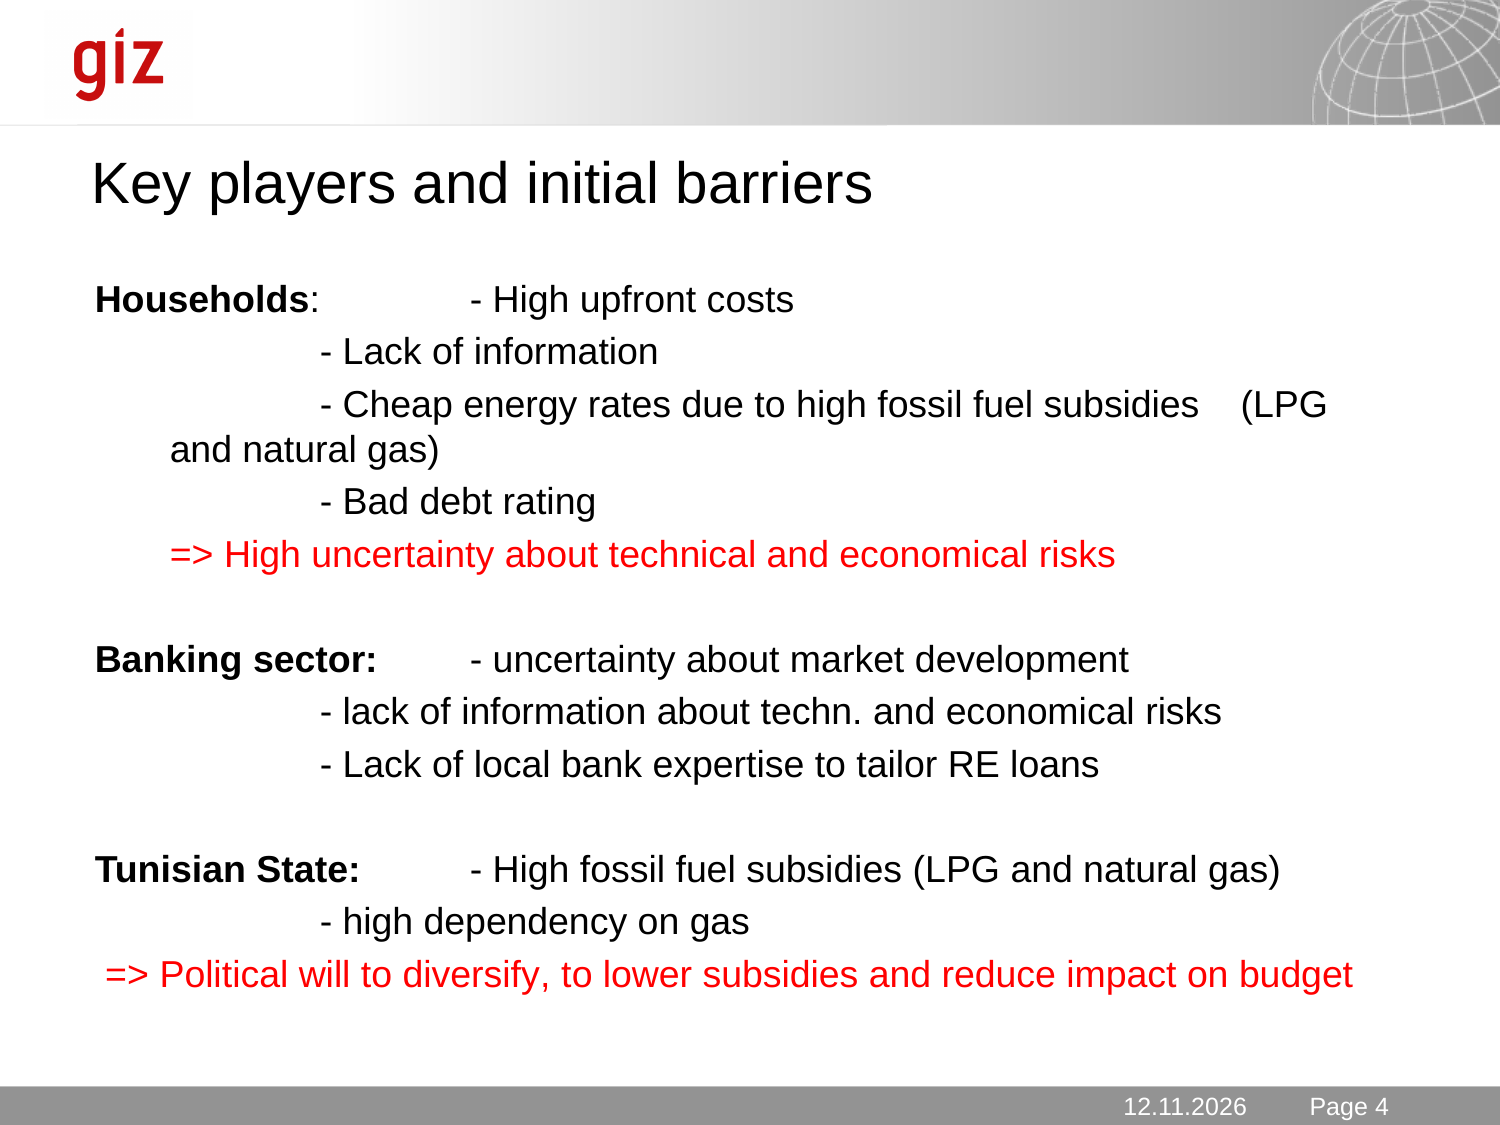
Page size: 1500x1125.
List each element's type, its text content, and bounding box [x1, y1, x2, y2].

picture [44, 10, 193, 119]
picture [1311, 0, 1500, 125]
title Key players and initial barriers [76, 136, 1333, 267]
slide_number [1108, 1082, 1322, 1125]
text_box Households: - High upfront costs - Lack of information - Cheap energy rates due to high fossil fuel subsidies (LPG and natural gas) - Bad debt rating => High uncertainty about technical and economical risks Banking sector: - uncertainty about market development - lack of information about techn. and economical risks - Lack of local bank expertise to tailor RE loans Tunisian State: - High fossil fuel subsidies (LPG and natural gas) - high dependency on gas => Political will to diversify, to lower subsidies and reduce impact on budget [76, 267, 1388, 943]
